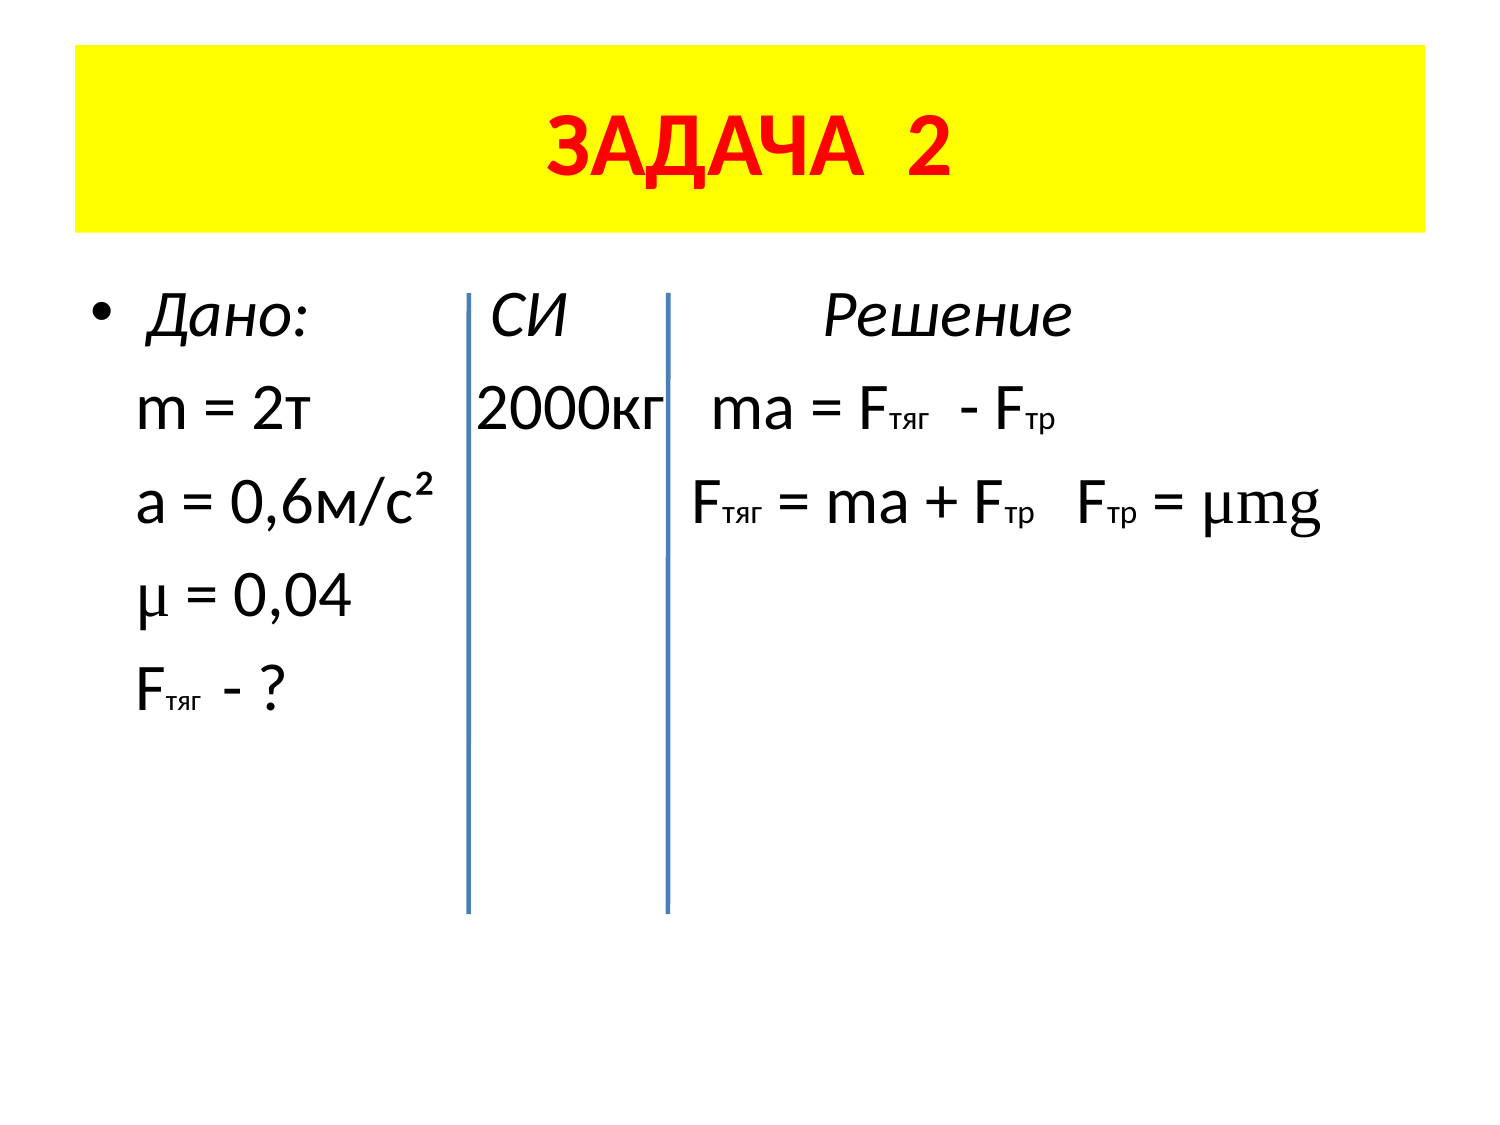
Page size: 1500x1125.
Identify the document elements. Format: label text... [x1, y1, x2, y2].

list Дано: СИ Решение m = 2т 2000кг ma = Fтяг - Fтр a = 0,6м/с² Fтяг = ma + Fтр Fтр = μmg μ = 0,04 Fтяг - ? [75, 262, 1425, 1005]
title ЗАДАЧА 2 [75, 45, 1425, 233]
